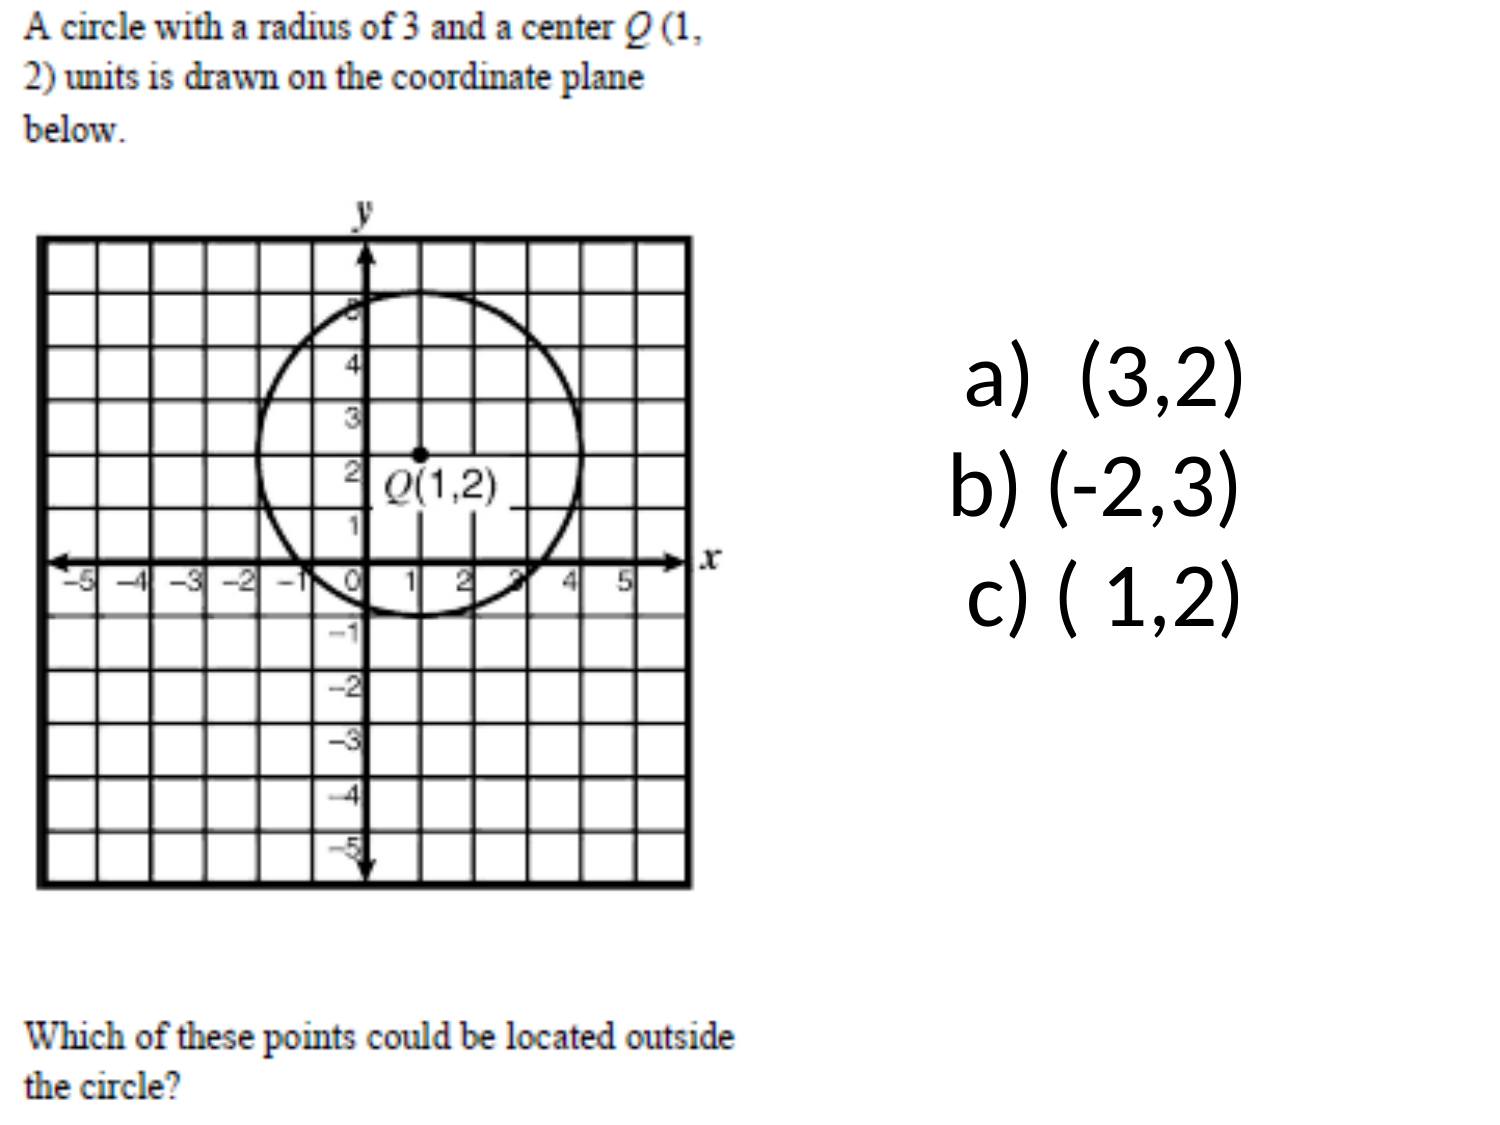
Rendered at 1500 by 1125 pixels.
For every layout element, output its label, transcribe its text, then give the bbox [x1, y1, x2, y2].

picture [0, 3, 829, 1125]
title a) (3,2) b) (-2,3) c) ( 1,2) [837, 45, 1375, 1025]
